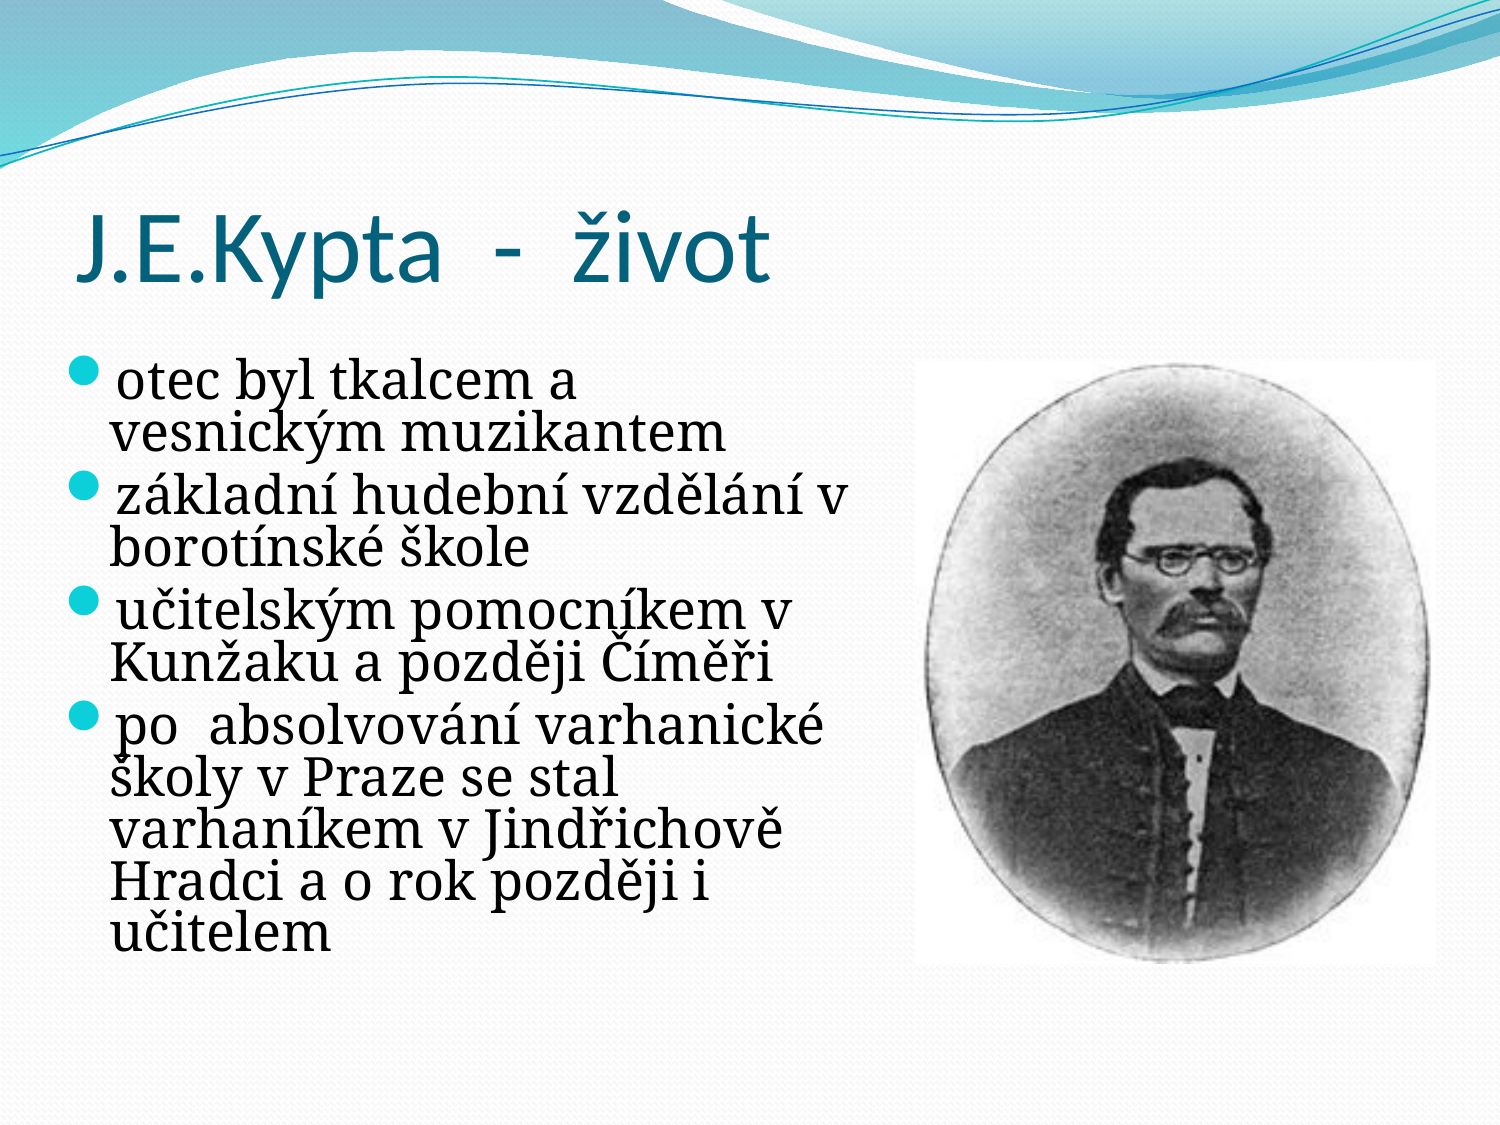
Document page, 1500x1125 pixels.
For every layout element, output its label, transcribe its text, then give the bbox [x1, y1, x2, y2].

list otec byl tkalcem a vesnickým muzikantem základní hudební vzdělání v borotínské škole učitelským pomocníkem v Kunžaku a později Číměři po absolvování varhanické školy v Praze se stal varhaníkem v Jindřichově Hradci a o rok později i učitelem [49, 274, 881, 1001]
title J.E.Kypta - život [74, 115, 1426, 304]
picture [915, 361, 1436, 965]
